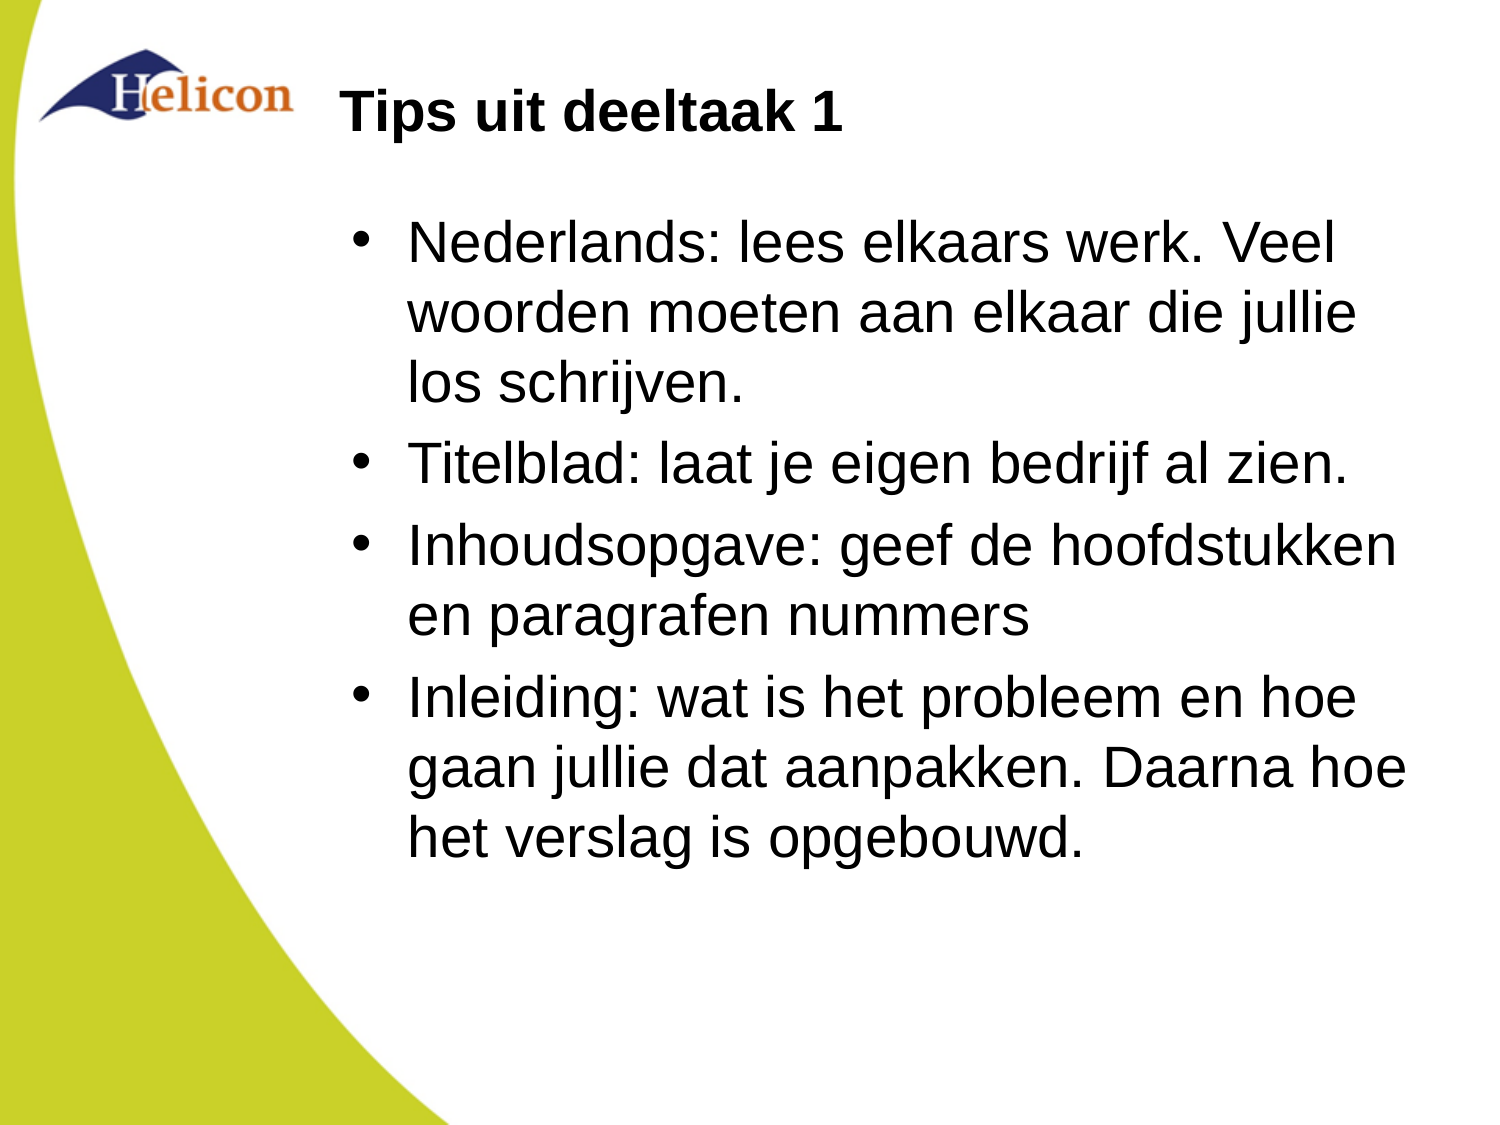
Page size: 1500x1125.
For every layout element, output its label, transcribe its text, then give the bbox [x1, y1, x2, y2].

title Tips uit deeltaak 1 [324, 54, 1415, 161]
list Nederlands: lees elkaars werk. Veel woorden moeten aan elkaar die jullie los schrijven. Titelblad: laat je eigen bedrijf al zien. Inhoudsopgave: geef de hoofdstukken en paragrafen nummers Inleiding: wat is het probleem en hoe gaan jullie dat aanpakken. Daarna hoe het verslag is opgebouwd. [336, 196, 1425, 1005]
picture [0, 0, 1500, 1125]
